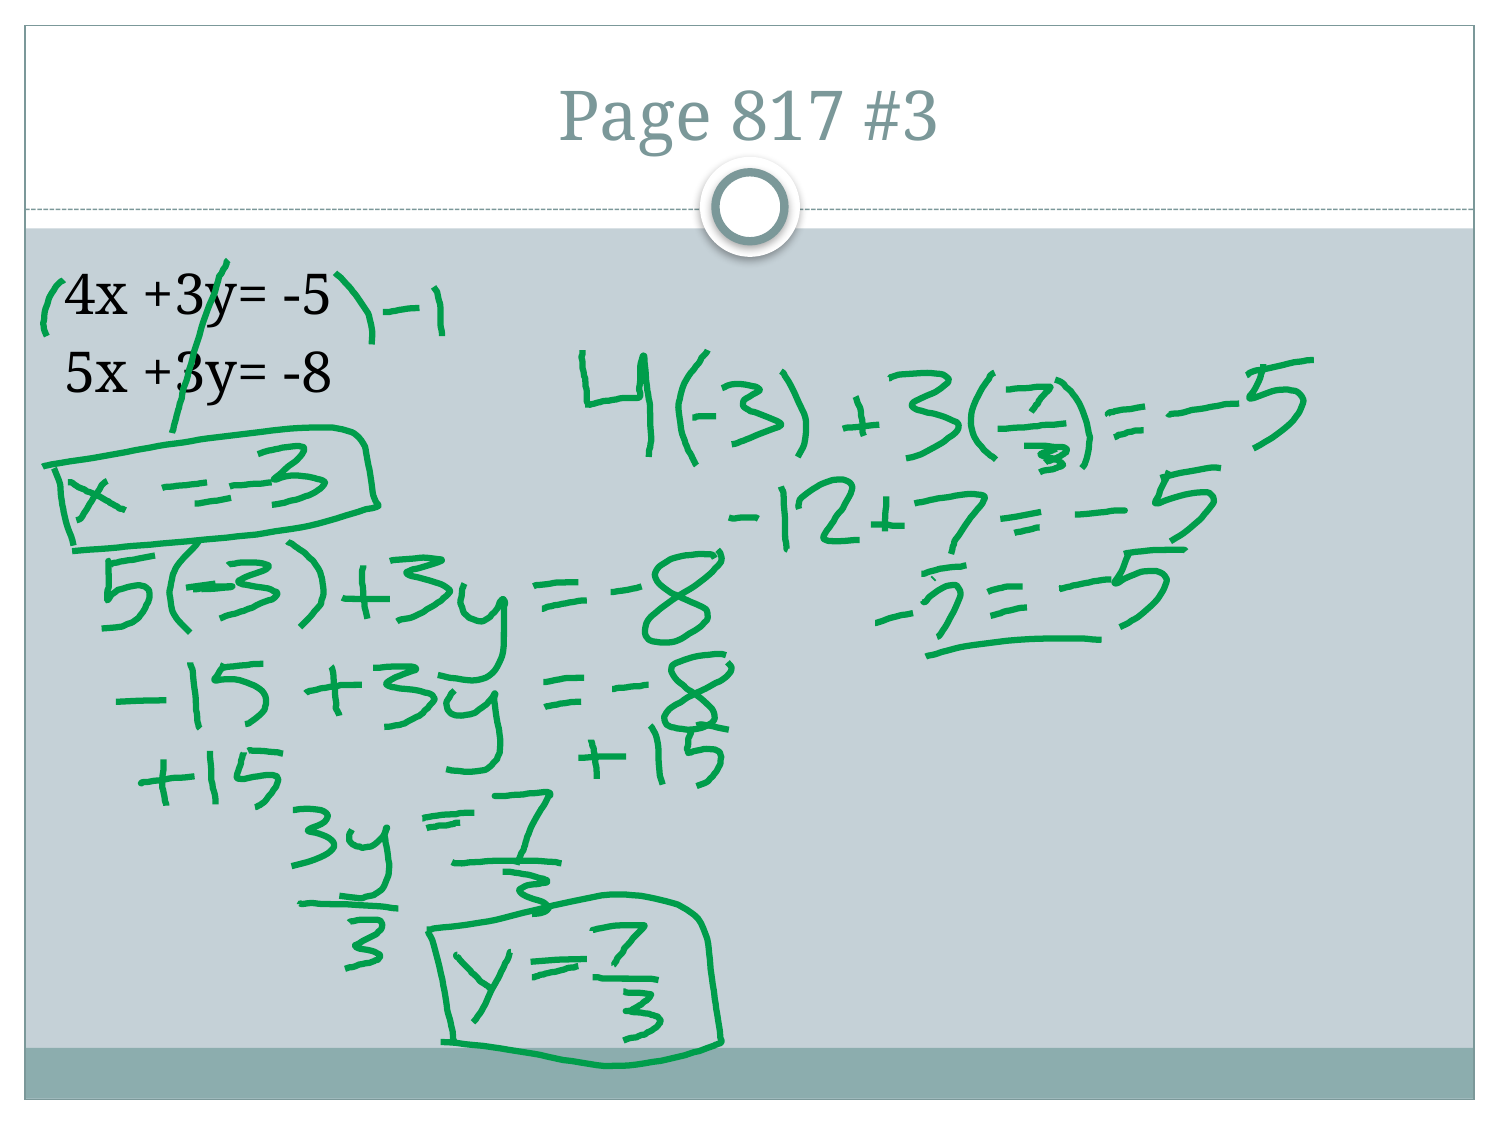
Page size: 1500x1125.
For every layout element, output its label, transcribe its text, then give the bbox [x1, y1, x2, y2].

text_box [1005, 385, 1052, 413]
text_box [1167, 402, 1240, 416]
text_box [543, 677, 585, 683]
text_box [728, 516, 759, 520]
text_box [341, 596, 390, 600]
text_box [189, 662, 201, 729]
text_box [426, 893, 723, 1067]
text_box [222, 663, 264, 669]
text_box [361, 565, 366, 598]
text_box [1248, 372, 1305, 450]
text_box [1123, 549, 1187, 555]
text_box [590, 739, 596, 756]
text_box [445, 689, 502, 773]
text_box [990, 606, 1028, 617]
text_box [922, 584, 962, 638]
text_box [42, 279, 65, 337]
text_box [780, 486, 789, 551]
text_box [677, 349, 709, 466]
text_box [925, 637, 1102, 658]
text_box [884, 496, 888, 523]
text_box [1113, 554, 1168, 628]
text_box [451, 859, 562, 865]
text_box [140, 779, 161, 785]
text_box [42, 426, 380, 552]
text_box [721, 383, 782, 446]
text_box [797, 478, 860, 542]
text_box [339, 826, 390, 900]
text_box [209, 750, 217, 805]
text_box [875, 612, 914, 624]
text_box [914, 493, 986, 555]
text_box [382, 307, 420, 313]
text_box [649, 725, 664, 785]
text_box [437, 583, 506, 682]
text_box [286, 540, 325, 628]
text_box [422, 812, 475, 820]
text_box [299, 902, 399, 910]
text_box [1000, 511, 1042, 520]
text_box [344, 918, 383, 970]
text_box [921, 564, 967, 575]
text_box [291, 807, 335, 867]
text_box [588, 354, 653, 458]
text_box [1059, 578, 1112, 590]
text_box [493, 791, 551, 859]
text_box [389, 556, 451, 623]
text_box [663, 653, 733, 731]
text_box [696, 723, 729, 731]
text_box [686, 729, 722, 787]
text_box [305, 685, 334, 694]
text_box [842, 423, 880, 430]
text_box [1054, 378, 1091, 469]
text_box [889, 372, 960, 460]
text_box [612, 684, 649, 690]
text_box [193, 585, 234, 590]
text_box [997, 422, 1067, 430]
title Page 817 #3 [49, 37, 1450, 162]
text_box [692, 415, 717, 419]
text_box [578, 755, 627, 759]
text_box [432, 286, 443, 337]
text_box [502, 871, 549, 910]
text_box [593, 758, 598, 779]
text_box [213, 663, 267, 725]
text_box [185, 582, 216, 589]
text_box [373, 665, 436, 728]
text_box [363, 600, 369, 619]
text_box [1039, 459, 1064, 474]
text_box [115, 699, 167, 703]
text_box [336, 684, 362, 689]
text_box [644, 549, 723, 644]
text_box [165, 775, 195, 781]
text_box [161, 759, 168, 806]
text_box [541, 599, 587, 610]
text_box [1107, 405, 1146, 416]
text_box [219, 561, 279, 620]
text_box [334, 272, 373, 345]
text_box [1160, 466, 1222, 479]
text_box [171, 259, 229, 434]
text_box [1074, 509, 1126, 516]
text_box [544, 700, 582, 708]
text_box [1113, 429, 1144, 439]
text_box [1154, 477, 1215, 543]
text_box [235, 752, 279, 808]
text_box [870, 523, 905, 527]
text_box [1246, 359, 1314, 377]
text_box [854, 396, 864, 425]
text_box [780, 370, 807, 458]
text_box [247, 749, 284, 755]
text_box [1024, 444, 1068, 464]
text_box [580, 350, 589, 408]
text_box [330, 666, 341, 716]
text_box [970, 371, 997, 461]
text_box [101, 560, 151, 630]
text_box [109, 554, 156, 566]
text_box [426, 821, 461, 829]
text_box [610, 585, 642, 593]
list 4x +3y= -5 5x +3y= -8 [49, 250, 1445, 1001]
text_box [987, 585, 1023, 593]
text_box [168, 541, 200, 634]
text_box [1014, 526, 1040, 534]
text_box [533, 581, 579, 587]
